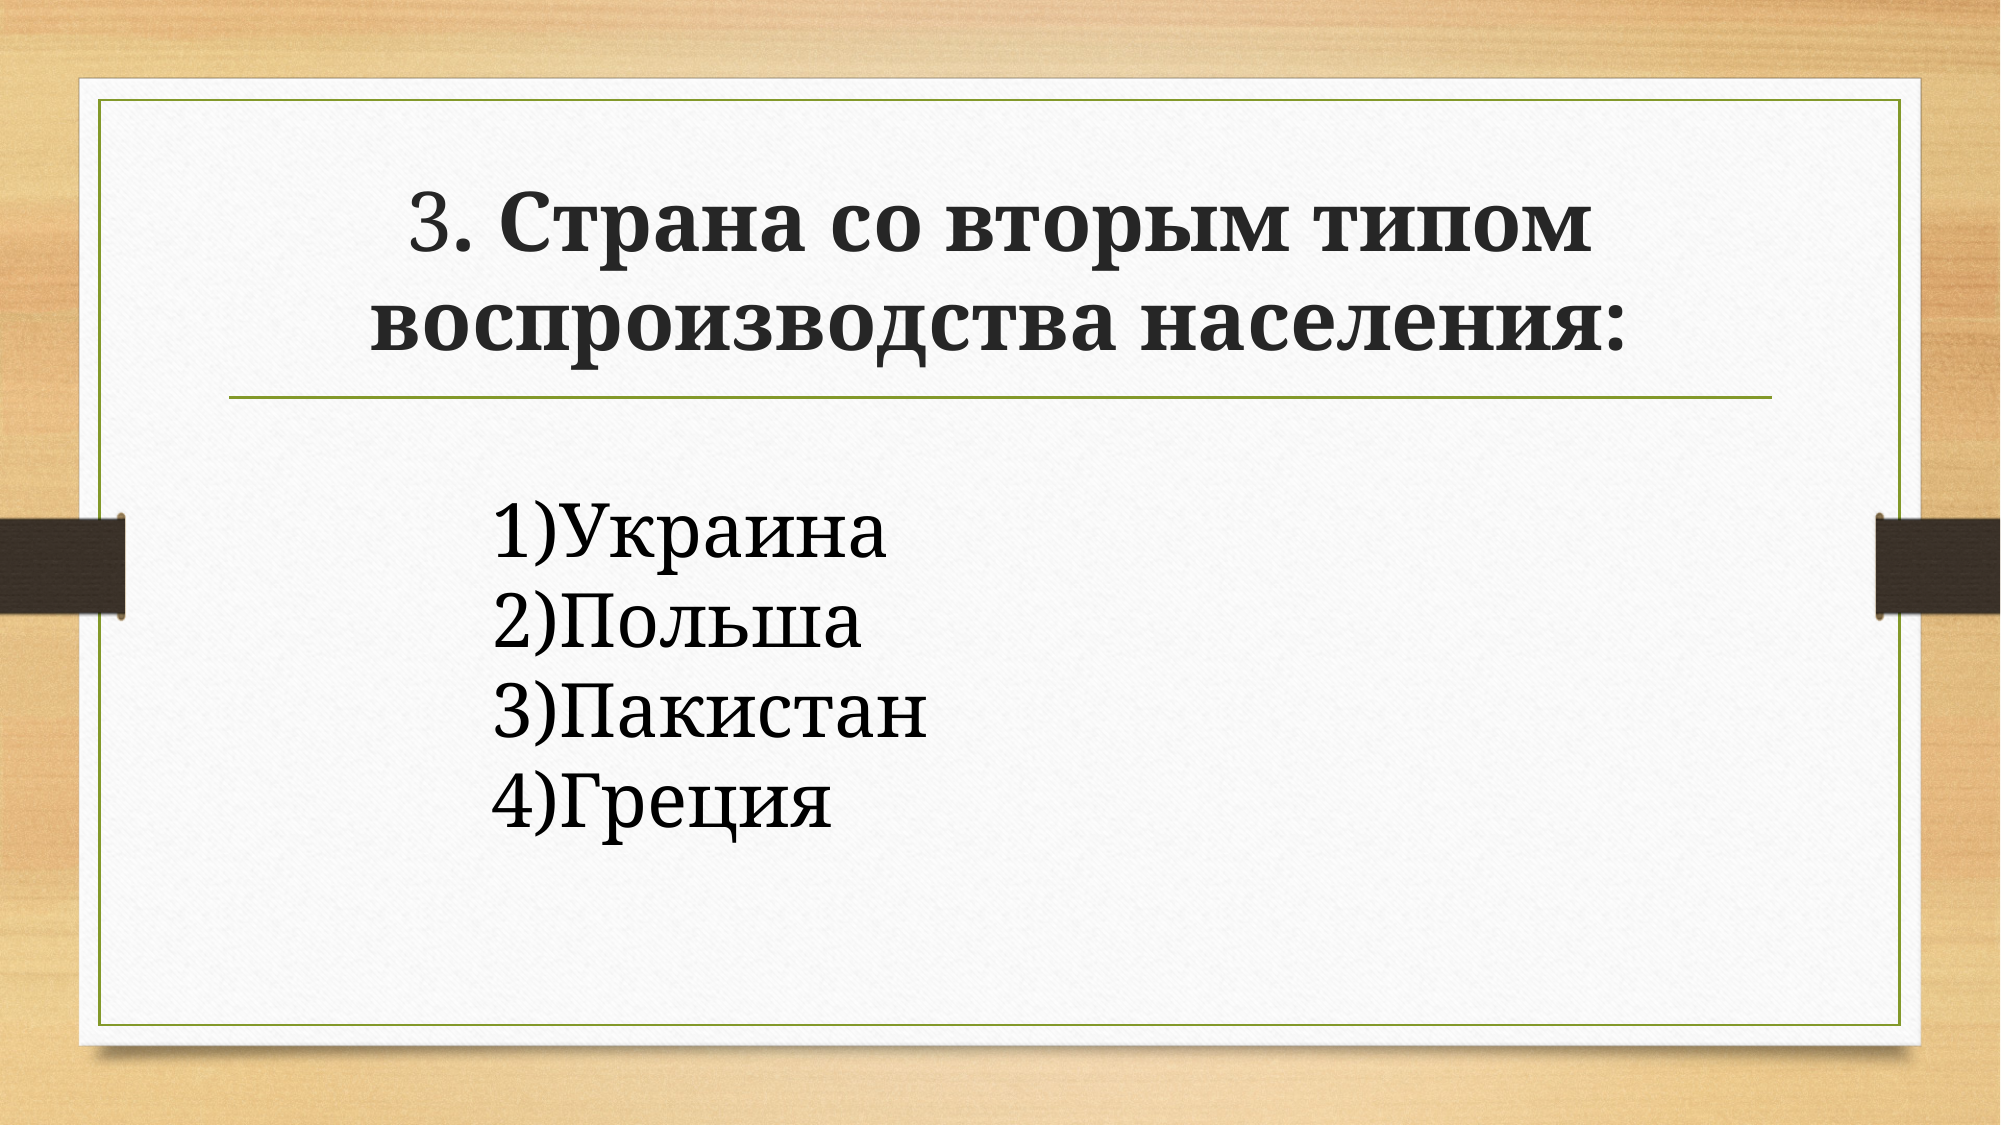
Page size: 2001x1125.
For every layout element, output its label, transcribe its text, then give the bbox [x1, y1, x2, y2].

text_box Украина Польша Пакистан Греция [477, 474, 1353, 850]
picture [0, 0, 2001, 1125]
title 3. Страна со вторым типом воспроизводства населения: [212, 161, 1788, 375]
